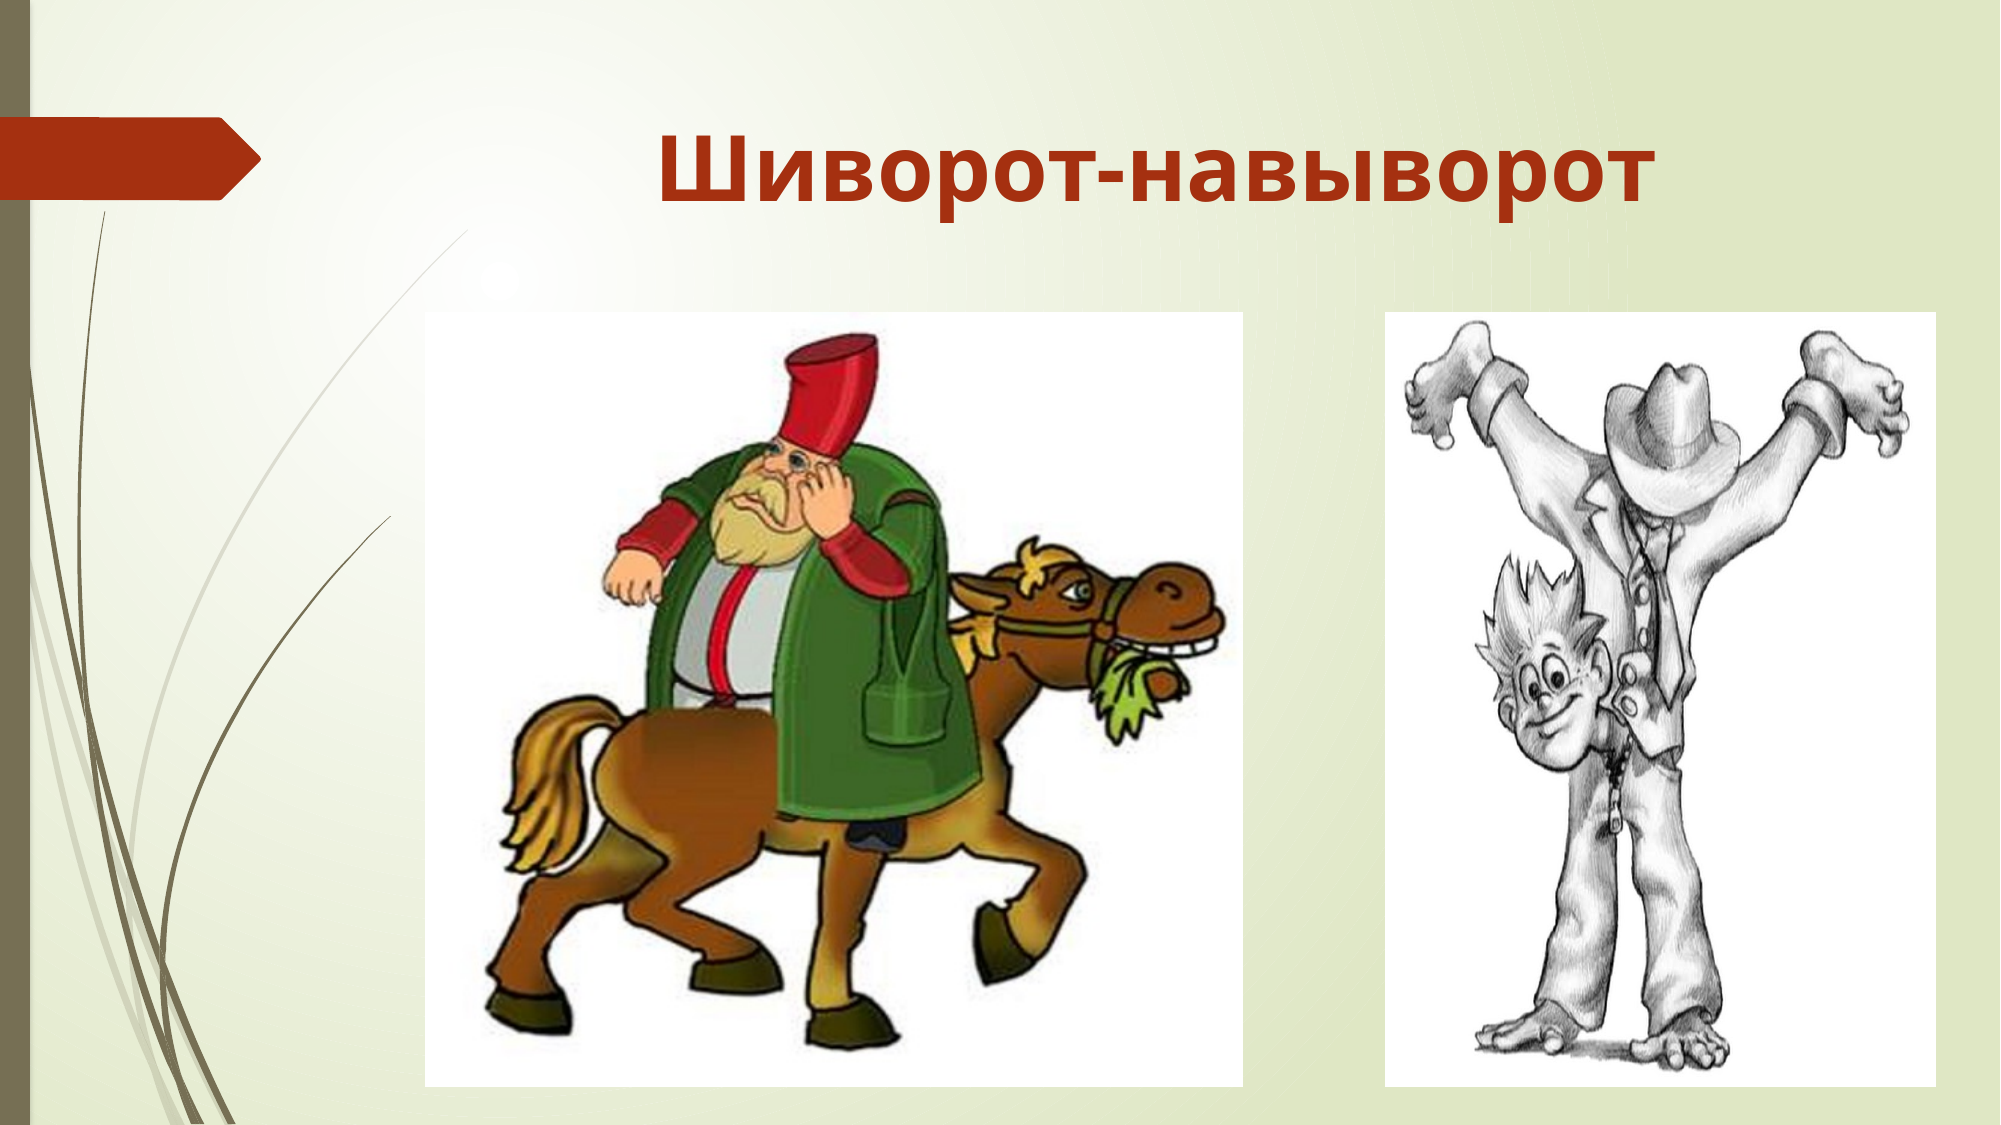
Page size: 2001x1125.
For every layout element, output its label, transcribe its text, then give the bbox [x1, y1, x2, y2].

picture [1385, 312, 1937, 1088]
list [425, 312, 1244, 1088]
title Шиворот-навыворот [425, 102, 1888, 313]
